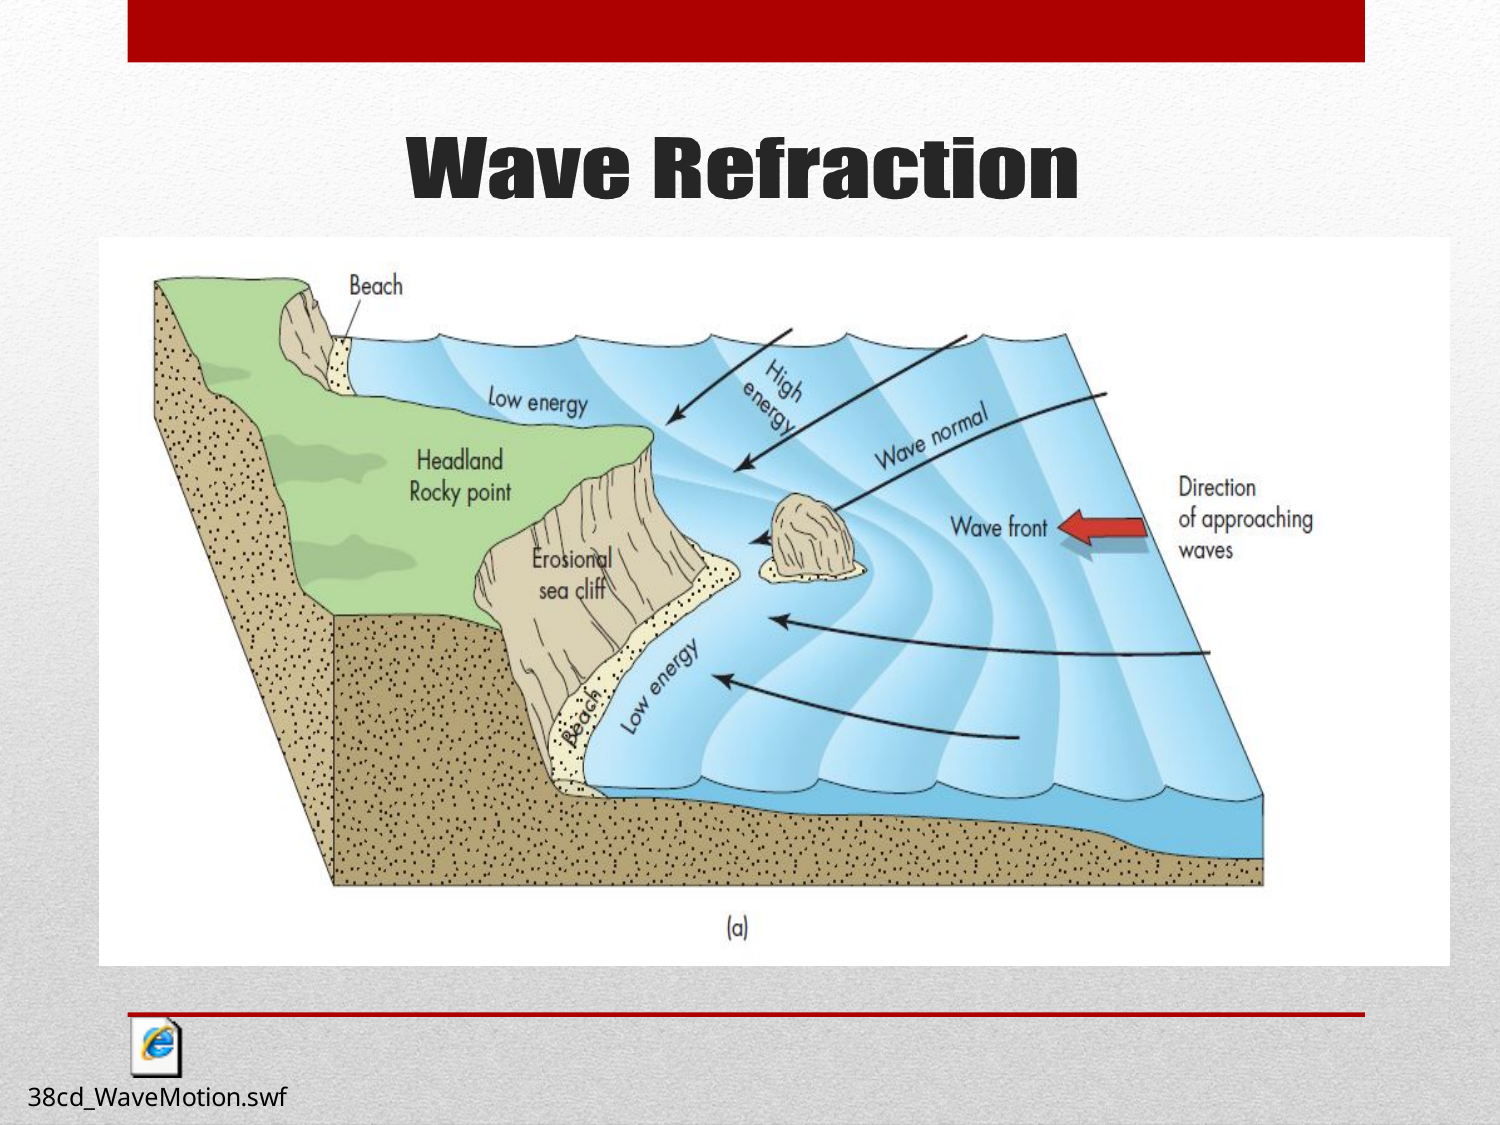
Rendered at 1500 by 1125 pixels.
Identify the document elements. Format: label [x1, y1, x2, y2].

picture [99, 74, 1451, 967]
text_box [0, 1008, 314, 1123]
